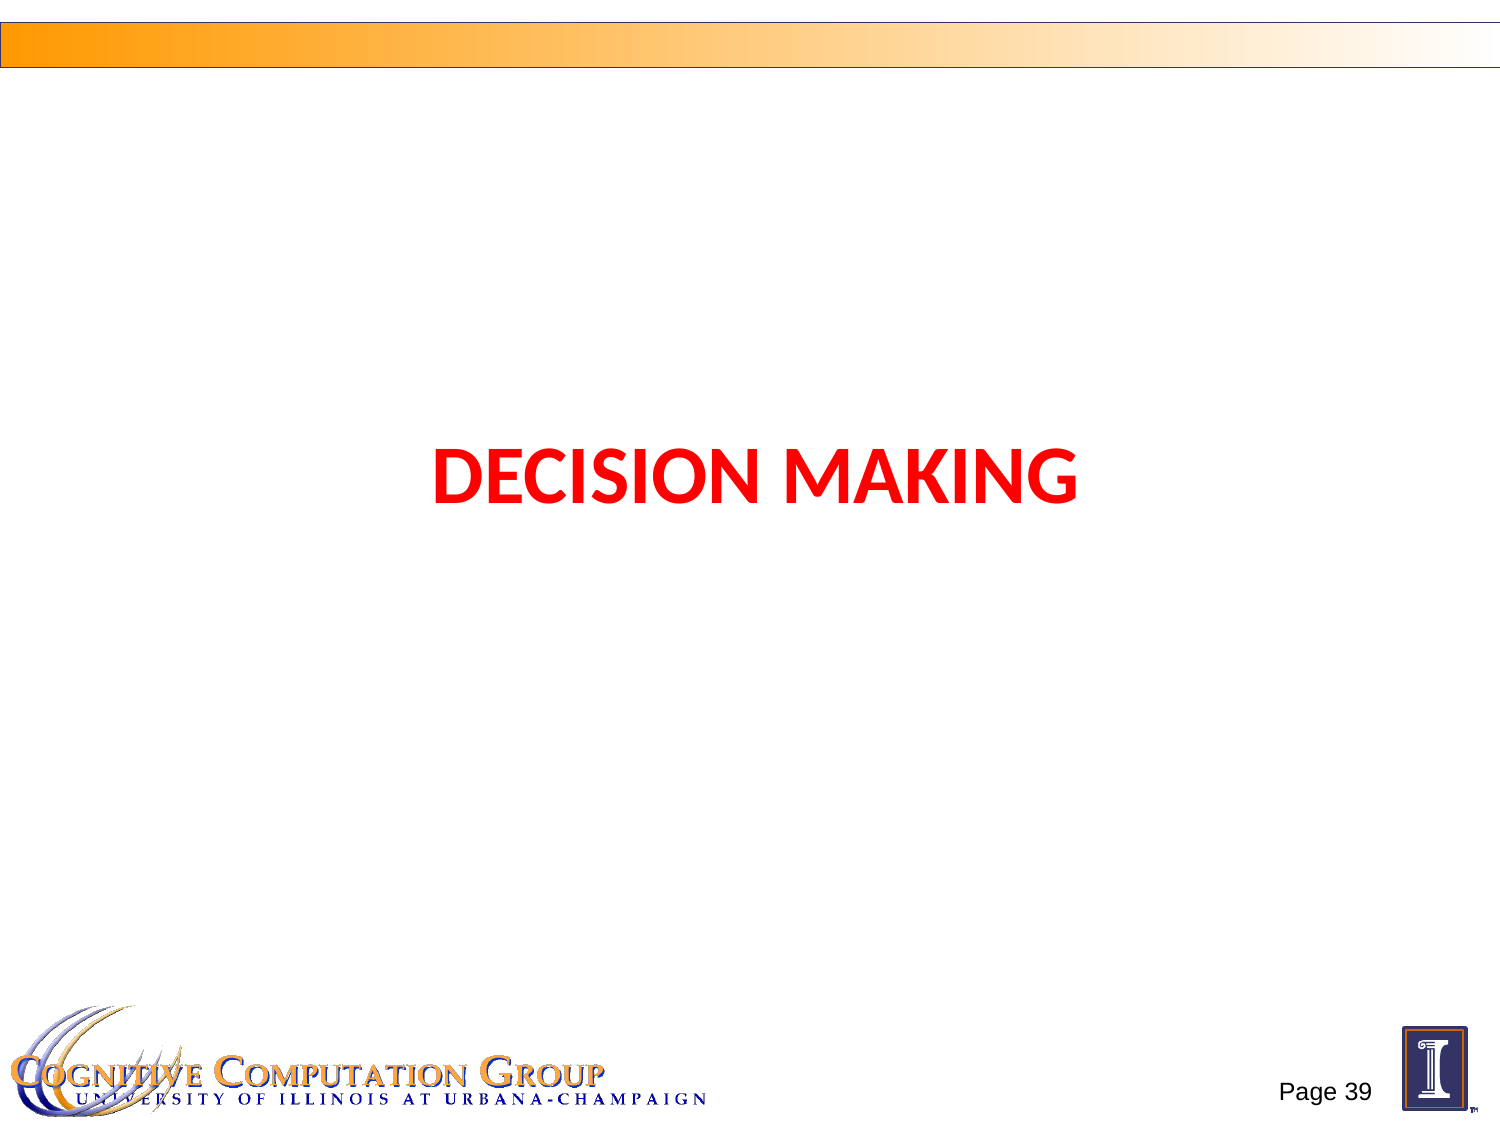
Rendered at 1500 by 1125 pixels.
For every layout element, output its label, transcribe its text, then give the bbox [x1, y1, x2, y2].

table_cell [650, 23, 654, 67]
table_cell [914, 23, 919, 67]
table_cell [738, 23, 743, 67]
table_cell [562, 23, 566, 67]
slide_number Page 39 [1237, 1074, 1388, 1113]
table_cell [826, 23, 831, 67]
title Decision making [118, 412, 1394, 636]
picture [0, 1000, 713, 1125]
